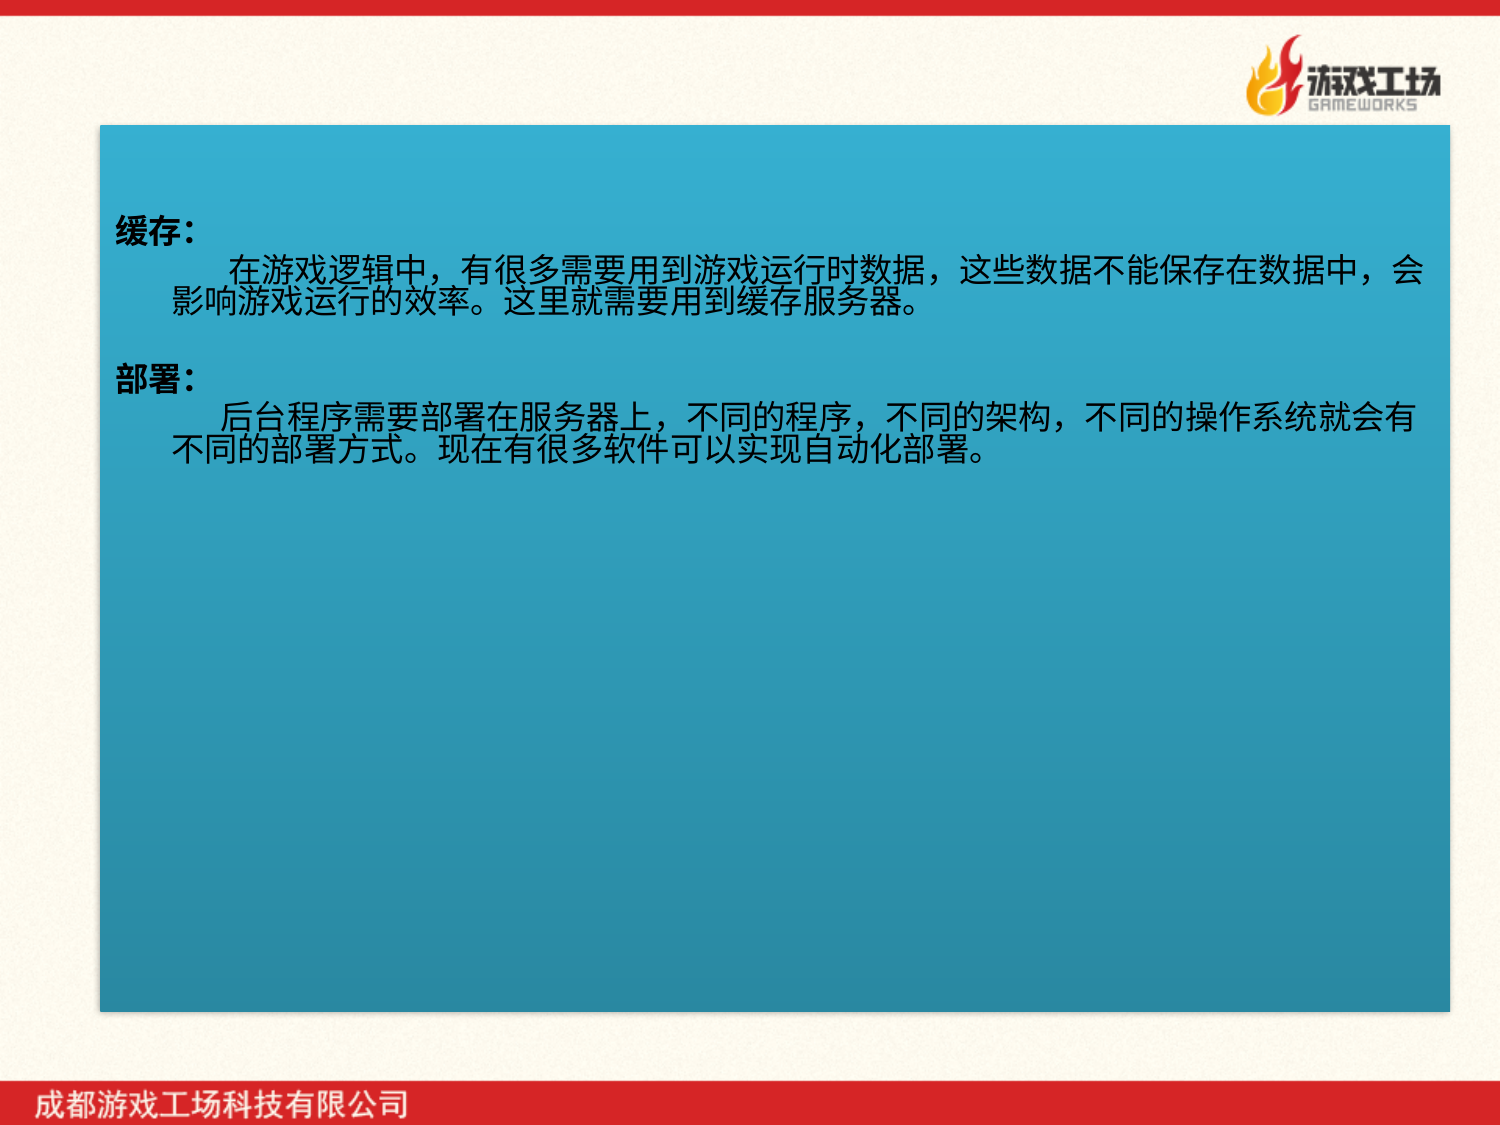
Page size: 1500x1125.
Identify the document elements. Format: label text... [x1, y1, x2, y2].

picture [0, 0, 1500, 1125]
text_box 缓存： 在游戏逻辑中，有很多需要用到游戏运行时数据，这些数据不能保存在数据中，会影响游戏运行的效率。这里就需要用到缓存服务器。 部署： 后台程序需要部署在服务器上，不同的程序，不同的架构，不同的操作系统就会有不同的部署方式。现在有很多软件可以实现自动化部署。 [100, 125, 1451, 1012]
slide_number 8 [1074, 1042, 1425, 1103]
